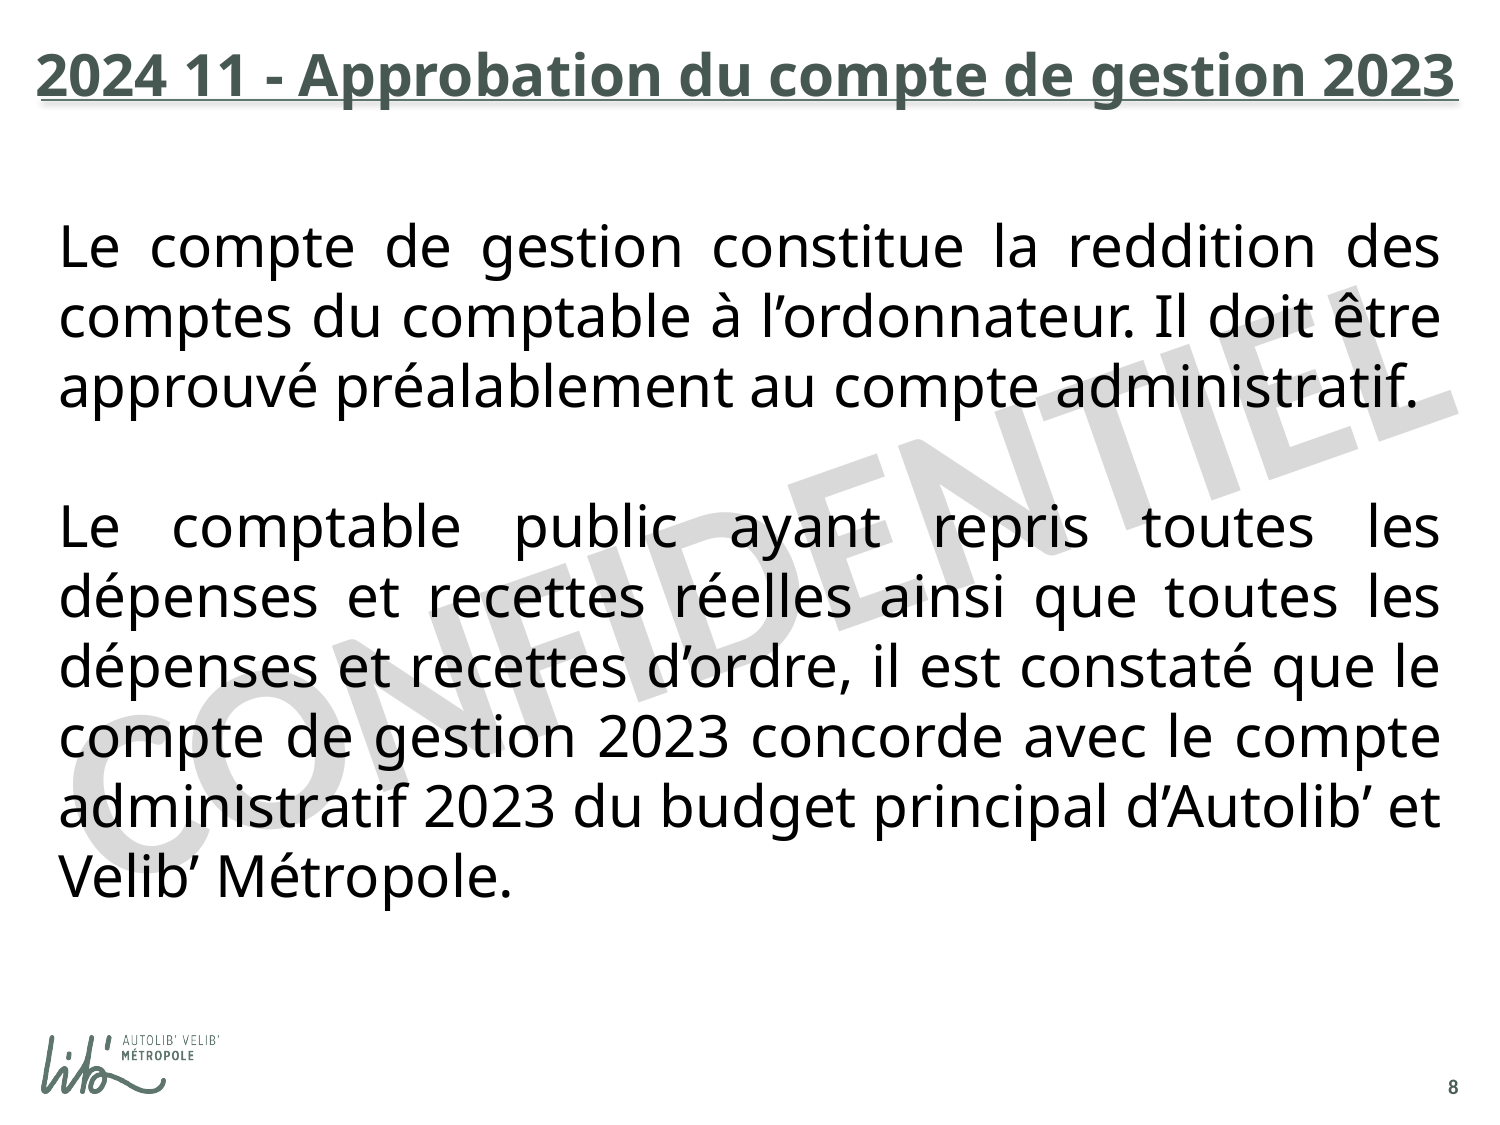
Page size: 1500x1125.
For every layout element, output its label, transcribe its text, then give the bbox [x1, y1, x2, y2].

text_box 2024 11 - Approbation du compte de gestion 2023 [20, 30, 1500, 116]
picture [41, 1035, 219, 1094]
text_box Le compte de gestion constitue la reddition des comptes du comptable à l’ordonnateur. Il doit être approuvé préalablement au compte administratif. Le comptable public ayant repris toutes les dépenses et recettes réelles ainsi que toutes les dépenses et recettes d’ordre, il est constaté que le compte de gestion 2023 concorde avec le compte administratif 2023 du budget principal d’Autolib’ et Velib’ Métropole. [43, 201, 1457, 916]
